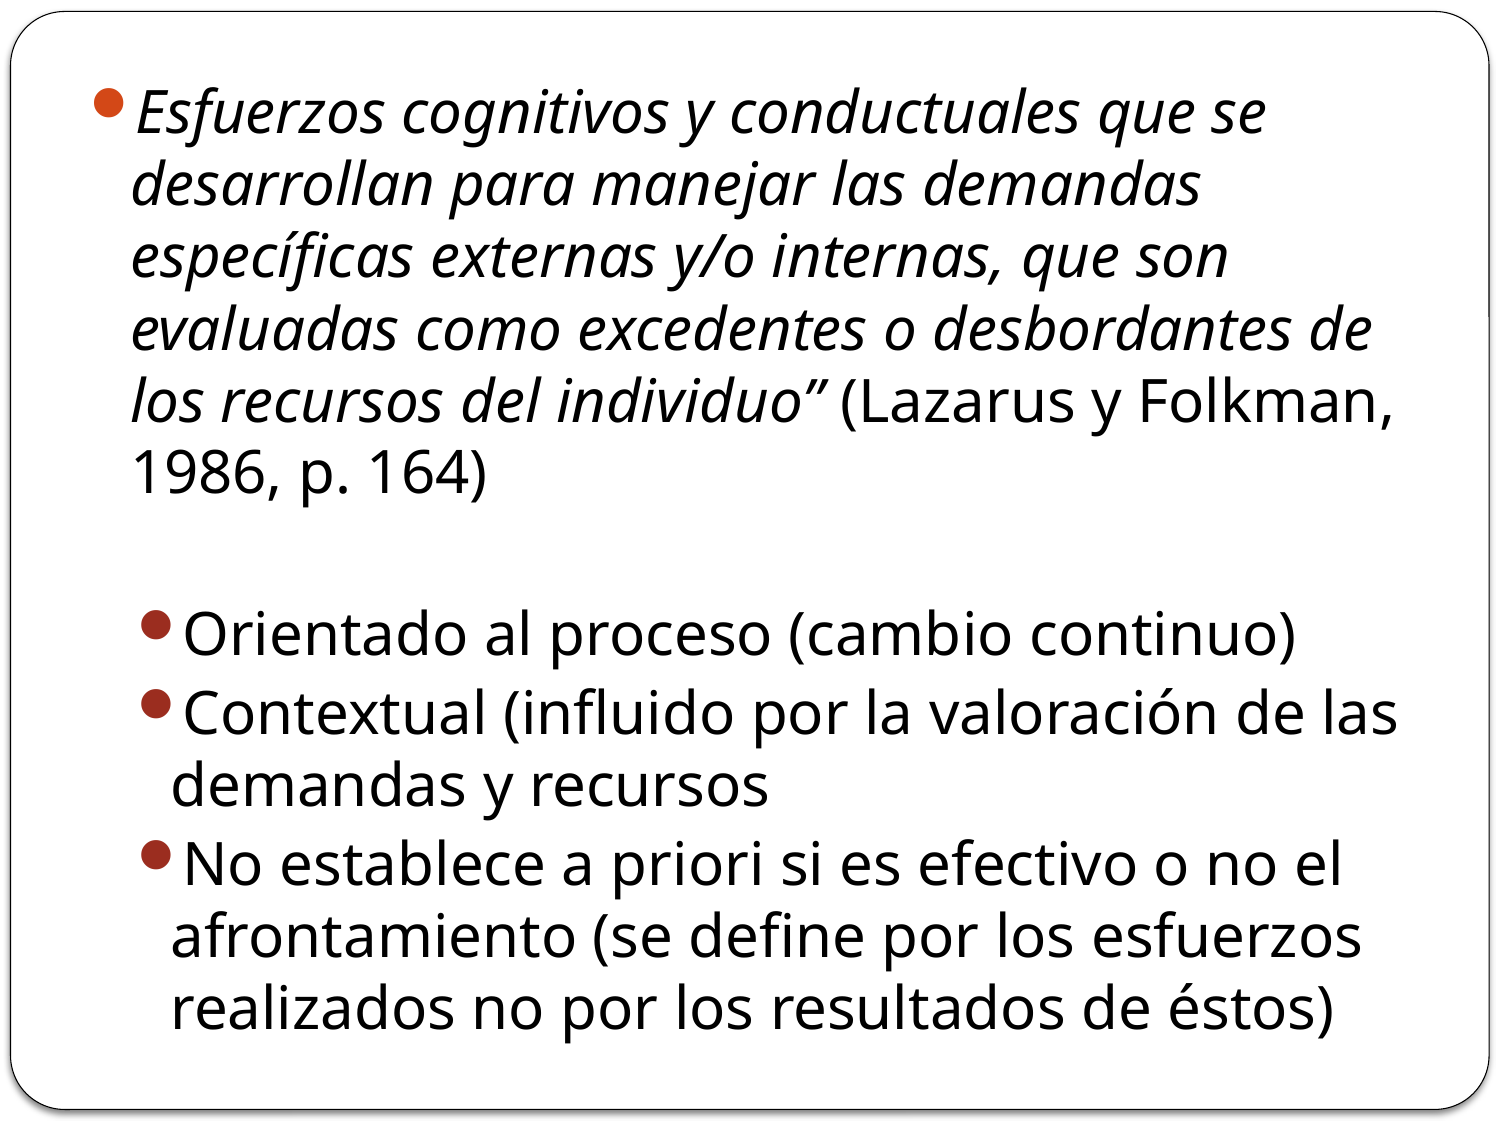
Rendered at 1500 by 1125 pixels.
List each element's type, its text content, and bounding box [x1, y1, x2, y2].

list Esfuerzos cognitivos y conductuales que se desarrollan para manejar las demandas específicas externas y/o internas, que son evaluadas como excedentes o desbordantes de los recursos del individuo” (Lazarus y Folkman, 1986, p. 164) Orientado al proceso (cambio continuo) Contextual (influido por la valoración de las demandas y recursos No establece a priori si es efectivo o no el afrontamiento (se define por los esfuerzos realizados no por los resultados de éstos) [75, 66, 1425, 1071]
